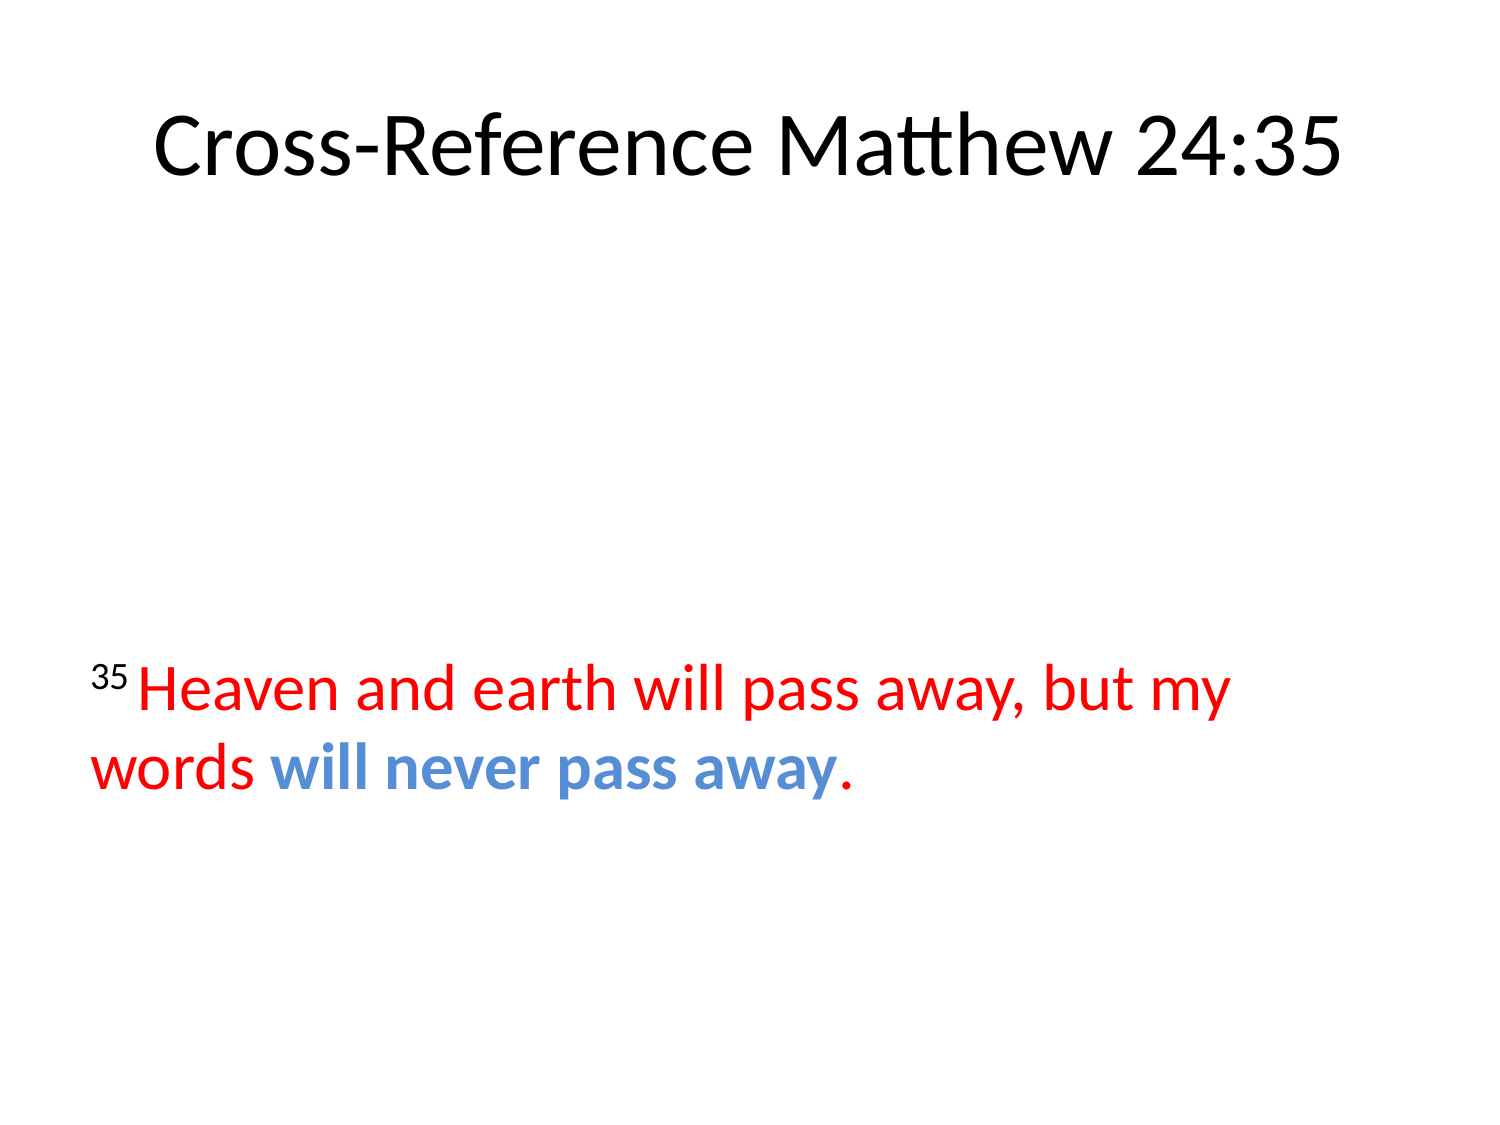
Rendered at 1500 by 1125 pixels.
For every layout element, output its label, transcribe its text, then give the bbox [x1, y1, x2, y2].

title Cross-Reference Matthew 24:35 [75, 45, 1425, 233]
list 35 Heaven and earth will pass away, but my words will never pass away. [75, 262, 1425, 1005]
